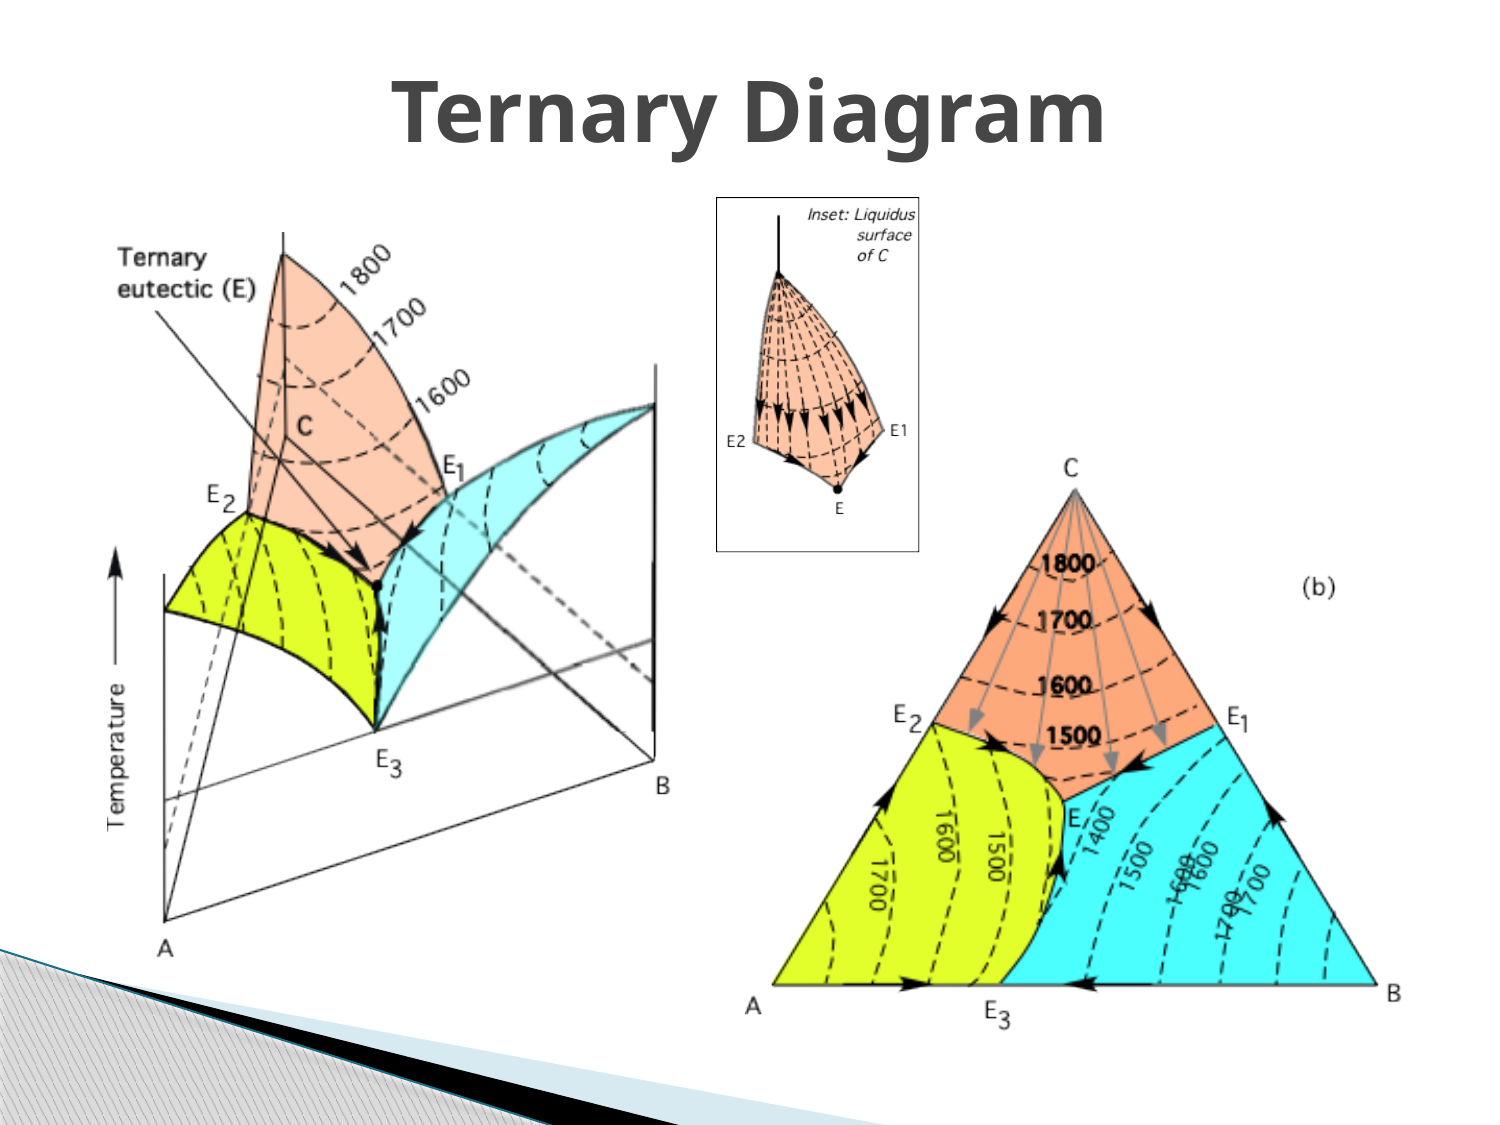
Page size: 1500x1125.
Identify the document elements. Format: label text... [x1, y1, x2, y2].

title Ternary Diagram [75, 45, 1425, 172]
picture [715, 197, 1407, 1039]
picture [107, 232, 677, 967]
